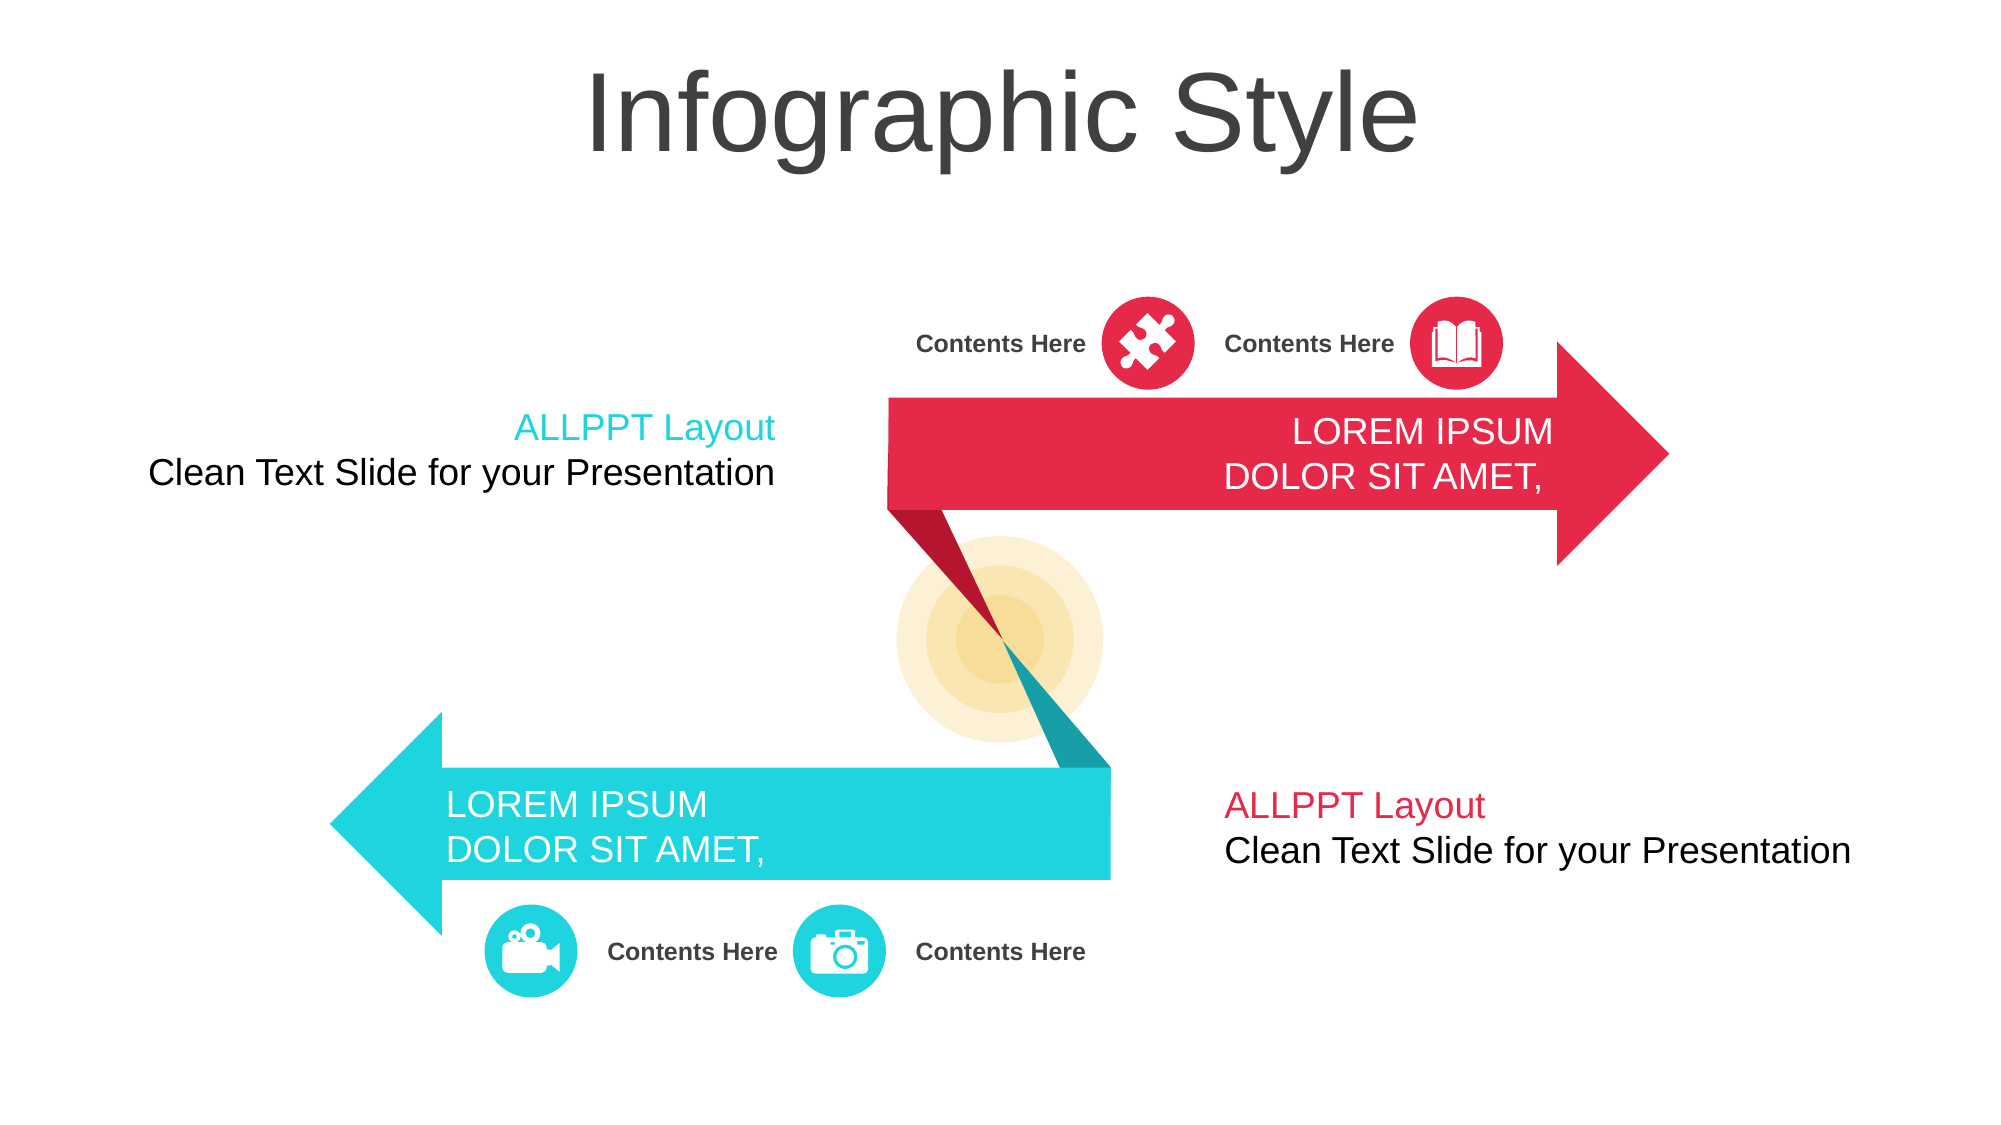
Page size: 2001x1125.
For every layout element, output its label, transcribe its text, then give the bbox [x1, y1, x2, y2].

text_box [483, 936, 577, 999]
text_box LOREM IPSUM DOLOR SIT AMET, [1103, 399, 1569, 505]
text_box Contents Here [577, 936, 793, 973]
list Infographic Style [53, 55, 1952, 175]
text_box [793, 936, 885, 999]
text_box Contents Here [1194, 320, 1411, 366]
text_box [809, 936, 870, 975]
text_box [886, 456, 955, 535]
text_box Contents Here [885, 936, 1102, 973]
text_box ALLPPT Layout Clean Text Slide for your Presentation [17, 395, 791, 501]
text_box [1117, 311, 1178, 372]
text_box Contents Here [886, 320, 1102, 366]
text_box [329, 640, 1111, 936]
text_box [1411, 295, 1505, 391]
text_box [1430, 319, 1483, 368]
text_box ALLPPT Layout Clean Text Slide for your Presentation [1209, 773, 1983, 879]
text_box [896, 535, 1104, 640]
text_box [1102, 295, 1194, 391]
text_box [501, 936, 561, 975]
text_box [887, 338, 1671, 569]
